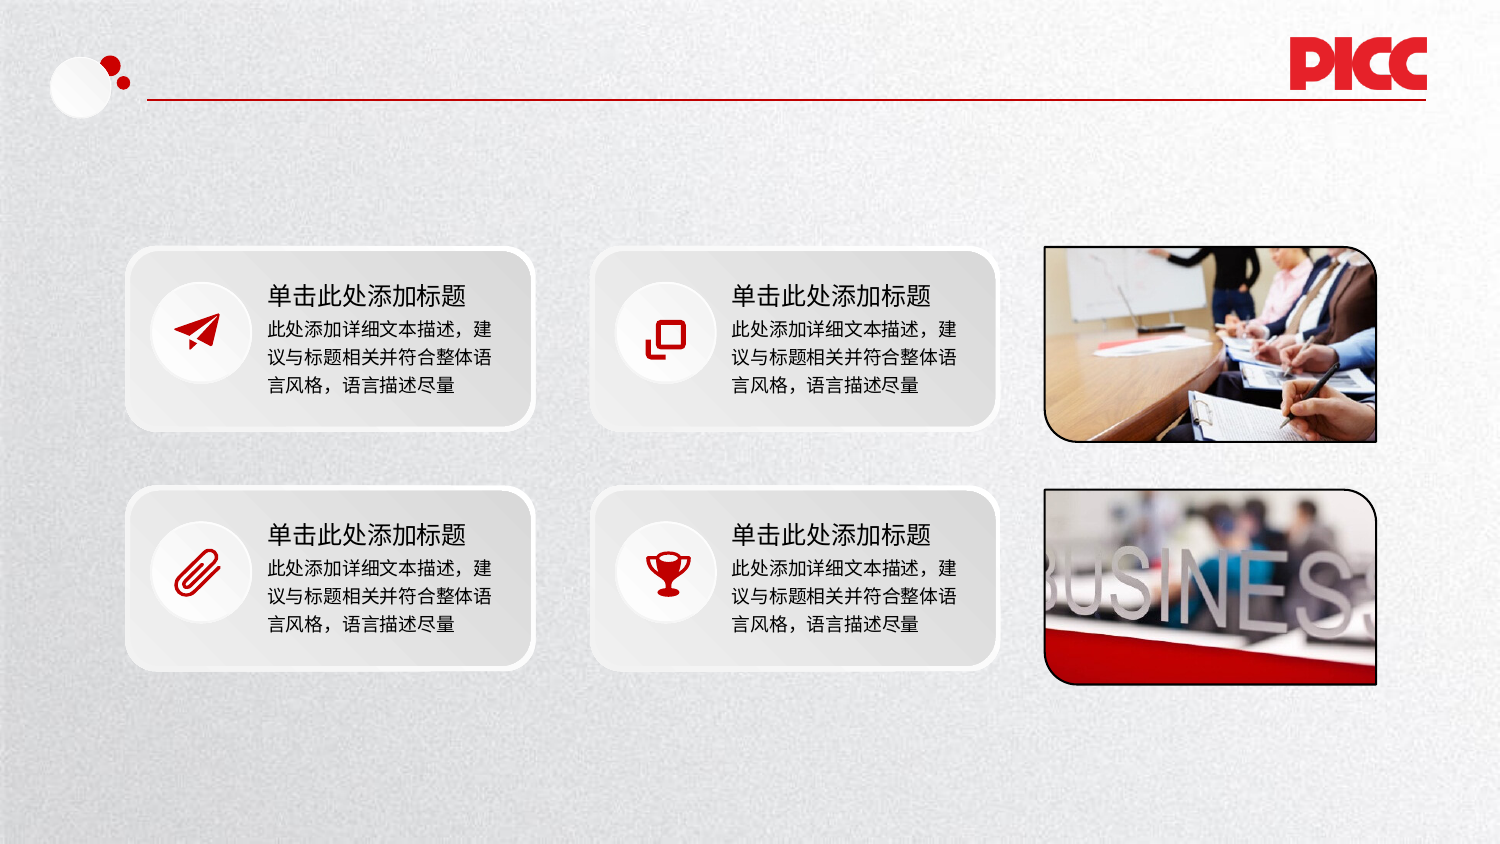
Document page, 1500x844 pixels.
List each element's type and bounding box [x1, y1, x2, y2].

text_box [1044, 247, 1377, 442]
text_box [731, 521, 972, 653]
text_box [125, 485, 536, 672]
text_box [589, 485, 1001, 672]
text_box [149, 281, 253, 384]
picture [0, 0, 1500, 844]
text_box [149, 521, 253, 624]
text_box [266, 281, 507, 414]
text_box [266, 521, 507, 653]
text_box [589, 245, 1001, 432]
text_box [614, 521, 718, 624]
text_box [125, 245, 536, 432]
text_box [614, 281, 717, 384]
text_box [1044, 489, 1377, 685]
text_box [731, 281, 972, 414]
